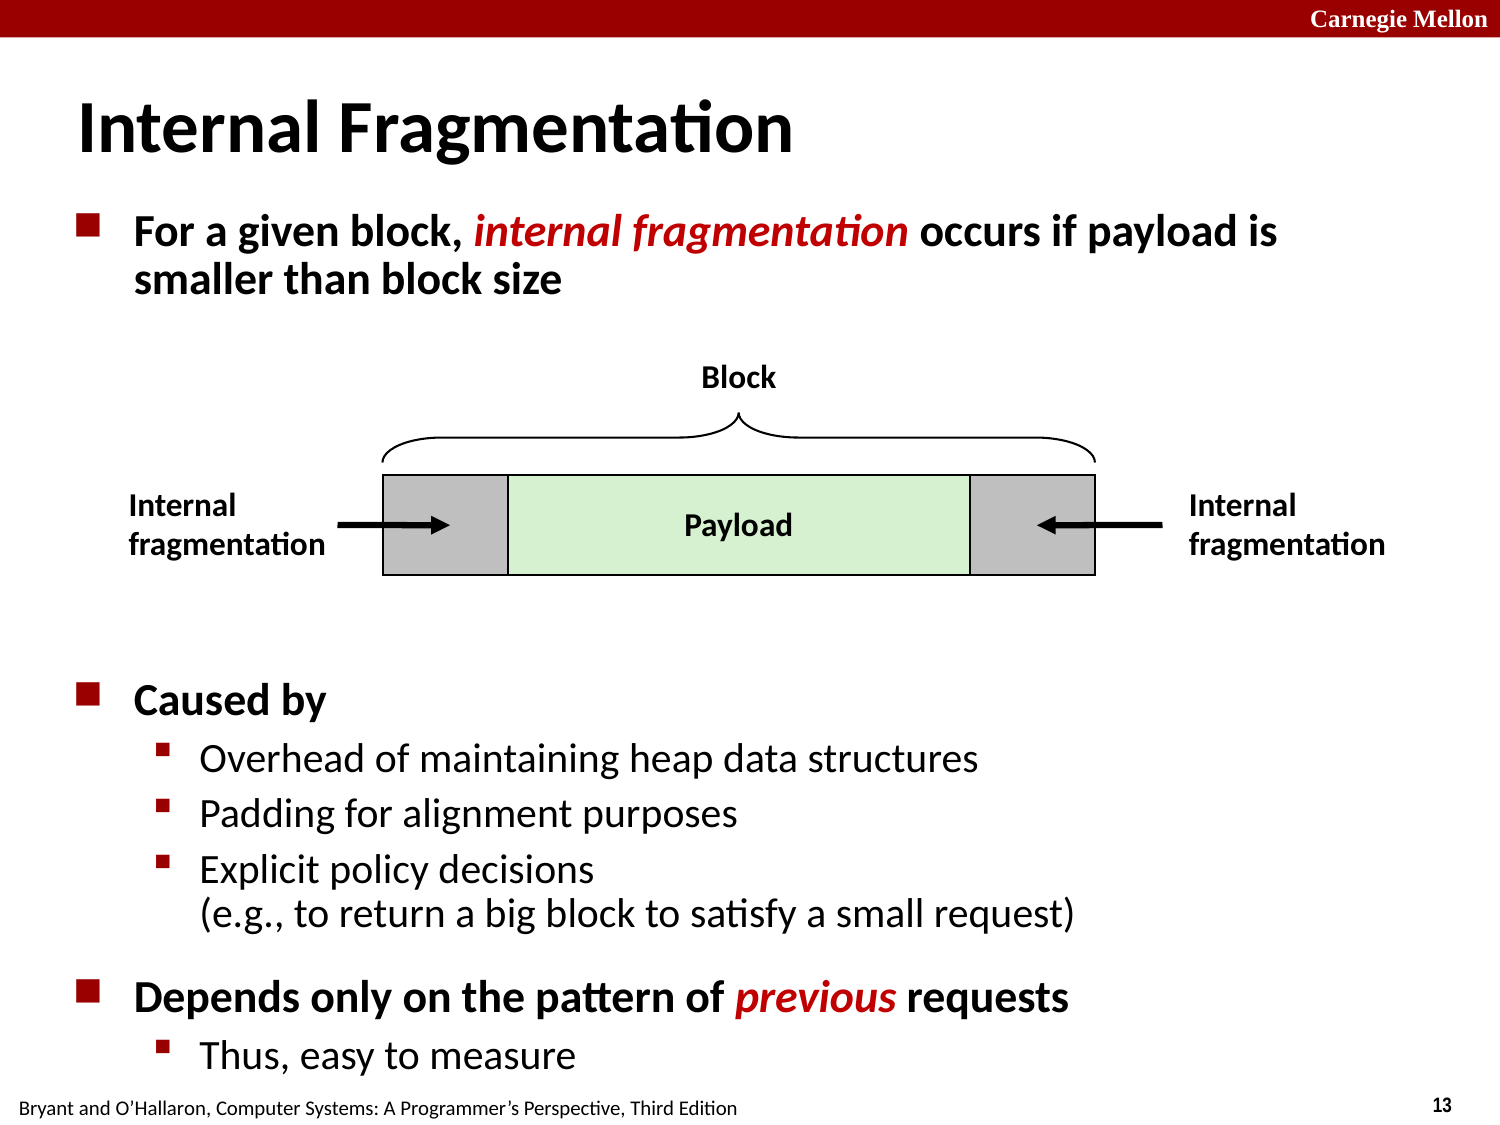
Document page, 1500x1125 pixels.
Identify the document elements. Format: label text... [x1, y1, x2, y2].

text_box [1036, 519, 1163, 532]
list For a given block, internal fragmentation occurs if payload is smaller than block size Caused by Overhead of maintaining heap data structures Padding for alignment purposes Explicit policy decisions (e.g., to return a big block to satisfy a small request) Depends only on the pattern of previous requests Thus, easy to measure [62, 199, 1426, 1088]
text_box [382, 412, 1095, 463]
title Internal Fragmentation [62, 74, 1167, 170]
text_box Payload [508, 474, 970, 575]
text_box [337, 519, 451, 532]
text_box Internal fragmentation [113, 477, 341, 572]
text_box [970, 474, 1096, 575]
text_box Internal fragmentation [1173, 477, 1402, 572]
text_box Block [686, 349, 792, 405]
text_box [382, 474, 508, 575]
